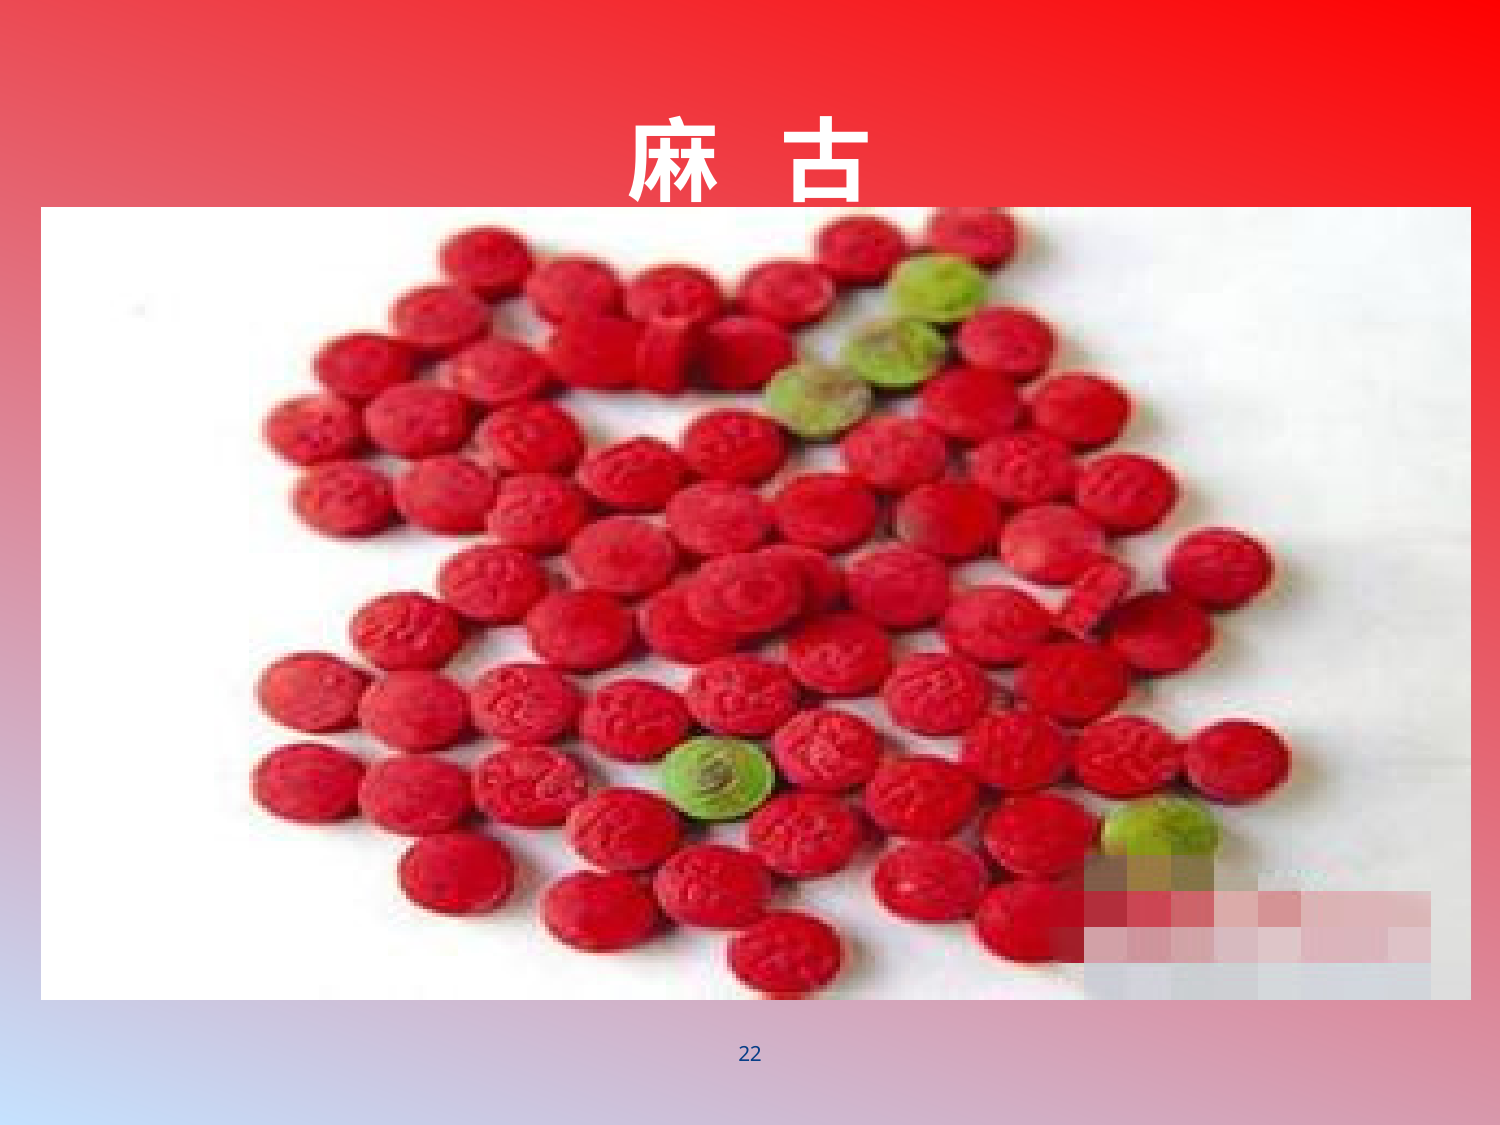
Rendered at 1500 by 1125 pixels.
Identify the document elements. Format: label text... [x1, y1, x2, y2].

picture [40, 207, 1471, 1000]
slide_number 22 [654, 1025, 846, 1086]
title 麻 古 [74, 55, 1426, 206]
